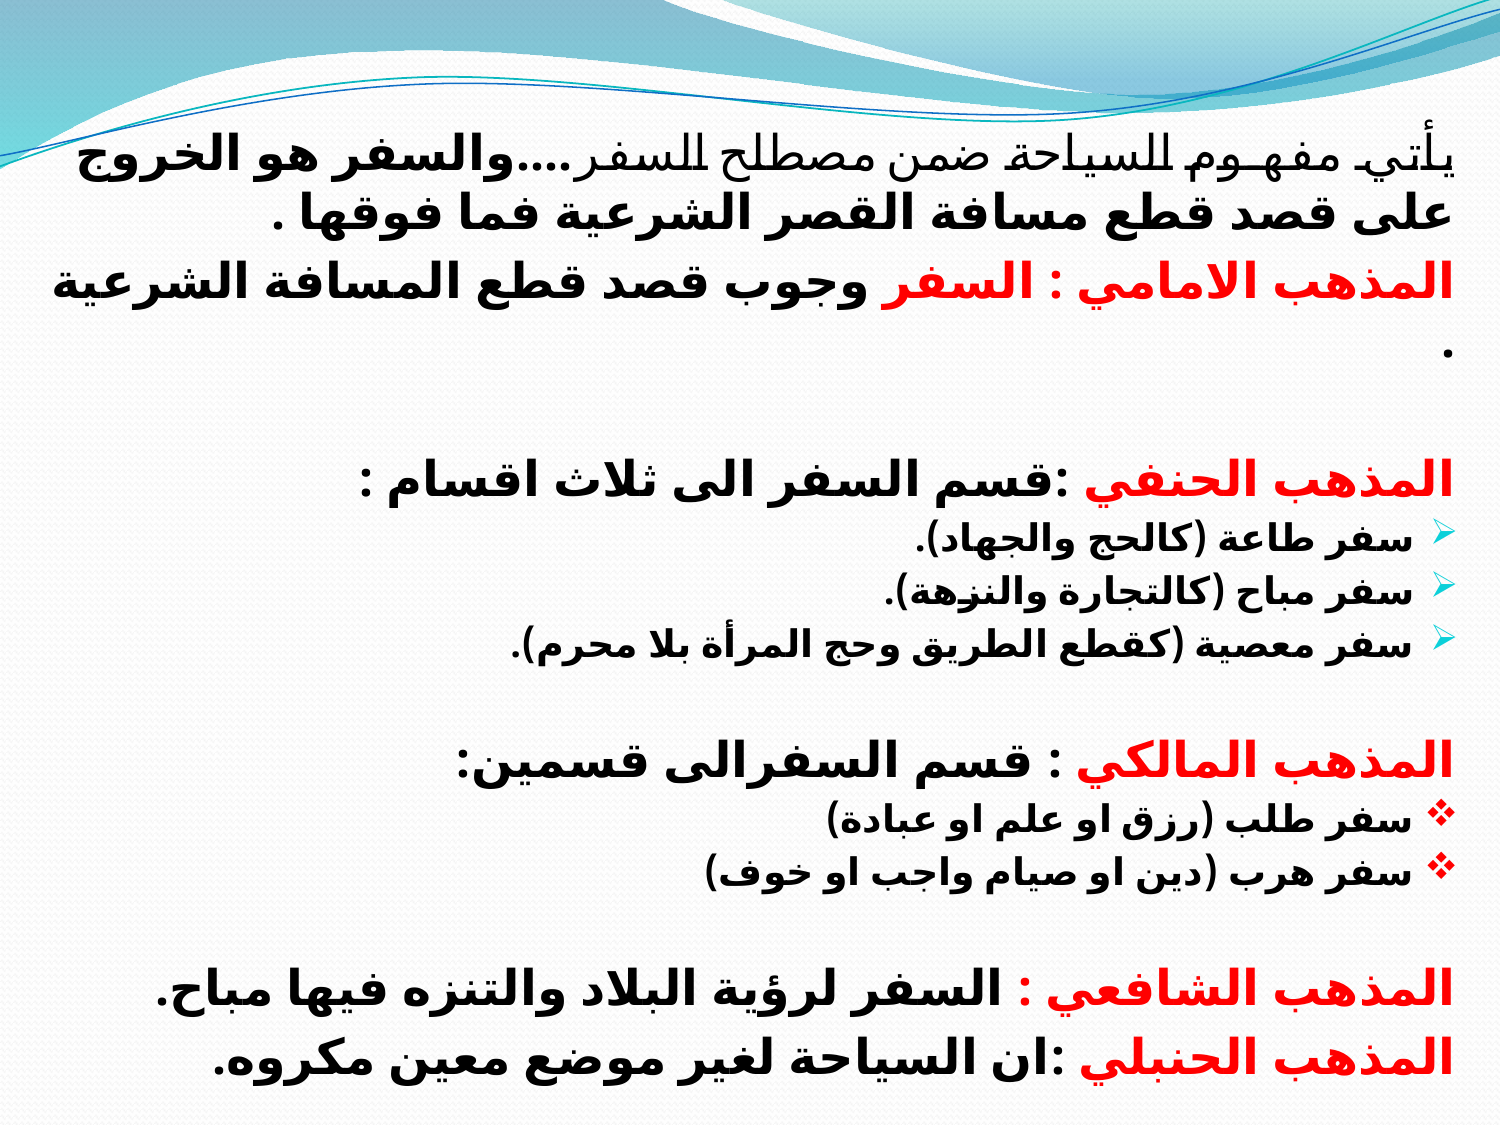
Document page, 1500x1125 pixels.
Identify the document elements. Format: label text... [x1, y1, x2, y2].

list يأتي مفهوم السياحة ضمن مصطلح السفر ....والسفر هو الخروج على قصد قطع مسافة القصر الشرعية فما فوقها . المذهب الامامي : السفر وجوب قصد قطع المسافة الشرعية . المذهب الحنفي :قسم السفر الى ثلاث اقسام : سفر طاعة (كالحج والجهاد). سفر مباح (كالتجارة والنزهة). سفر معصية (كقطع الطريق وحج المرأة بلا محرم). المذهب المالكي : قسم السفرالى قسمين: سفر طلب (رزق او علم او عبادة) سفر هرب (دين او صيام واجب او خوف) المذهب الشافعي : السفر لرؤية البلاد والتنزه فيها مباح. المذهب الحنبلي :ان السياحة لغير موضع معين مكروه. [29, 113, 1471, 1106]
